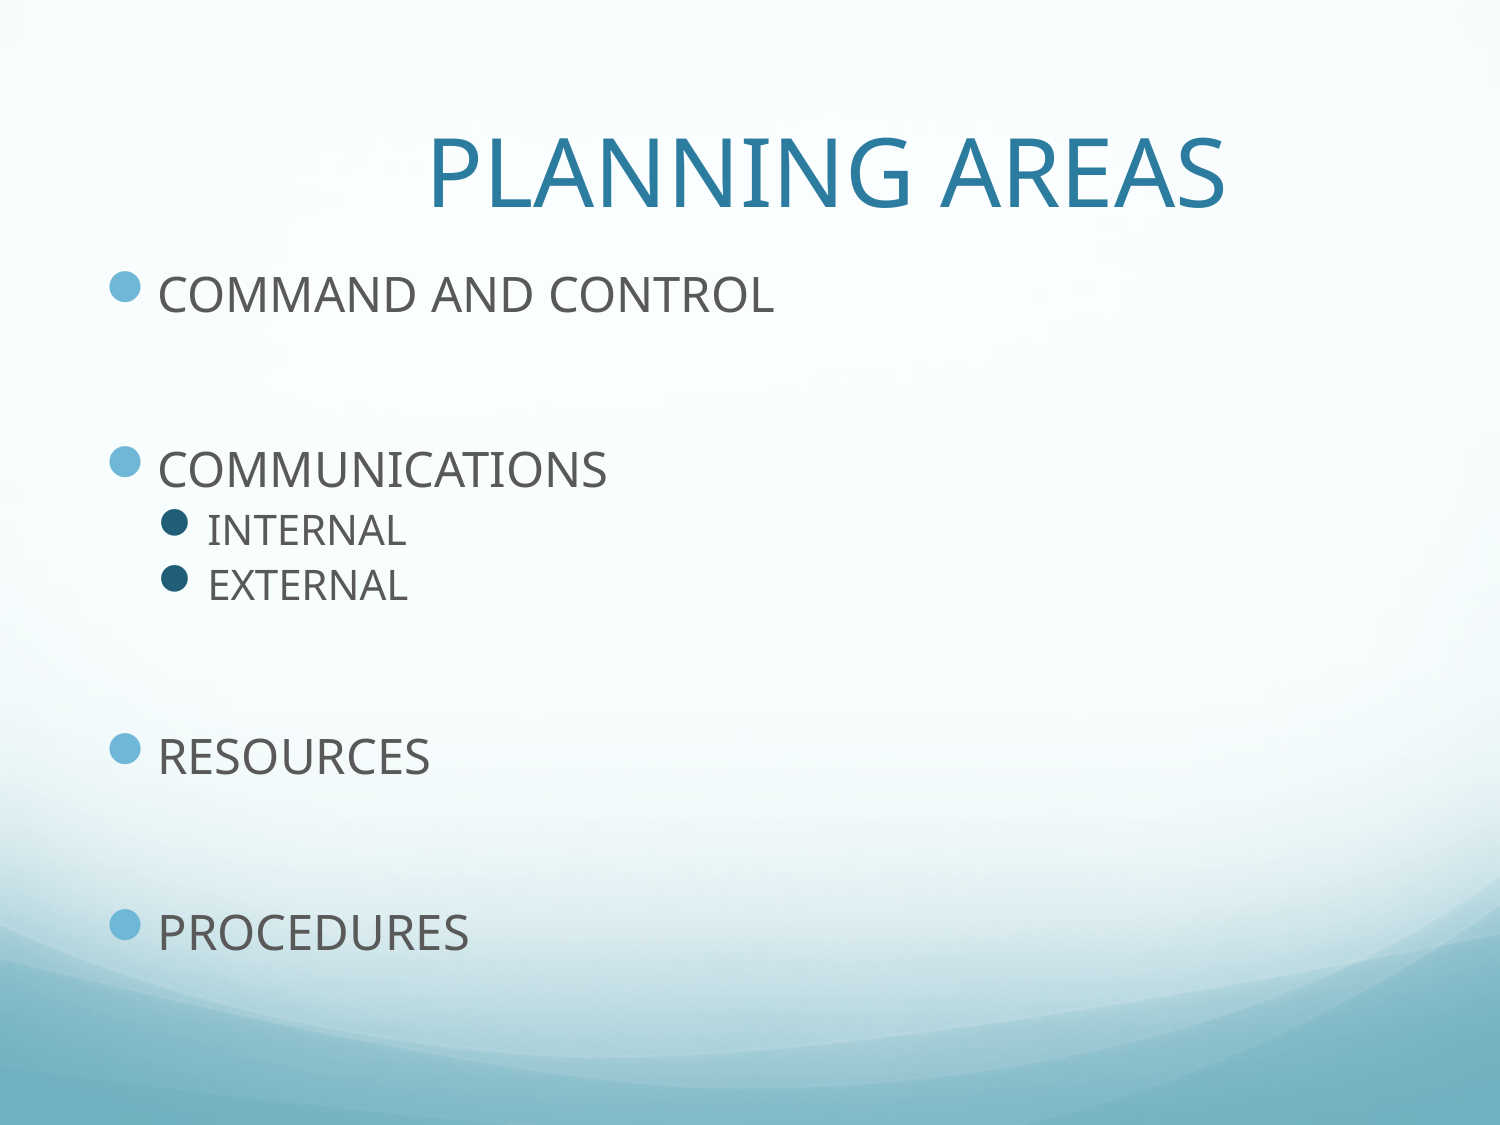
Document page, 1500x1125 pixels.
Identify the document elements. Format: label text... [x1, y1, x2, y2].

title PLANNING AREAS [187, 99, 1466, 239]
list COMMAND AND CONTROL COMMUNICATIONS INTERNAL EXTERNAL RESOURCES PROCEDURES [90, 262, 1410, 975]
